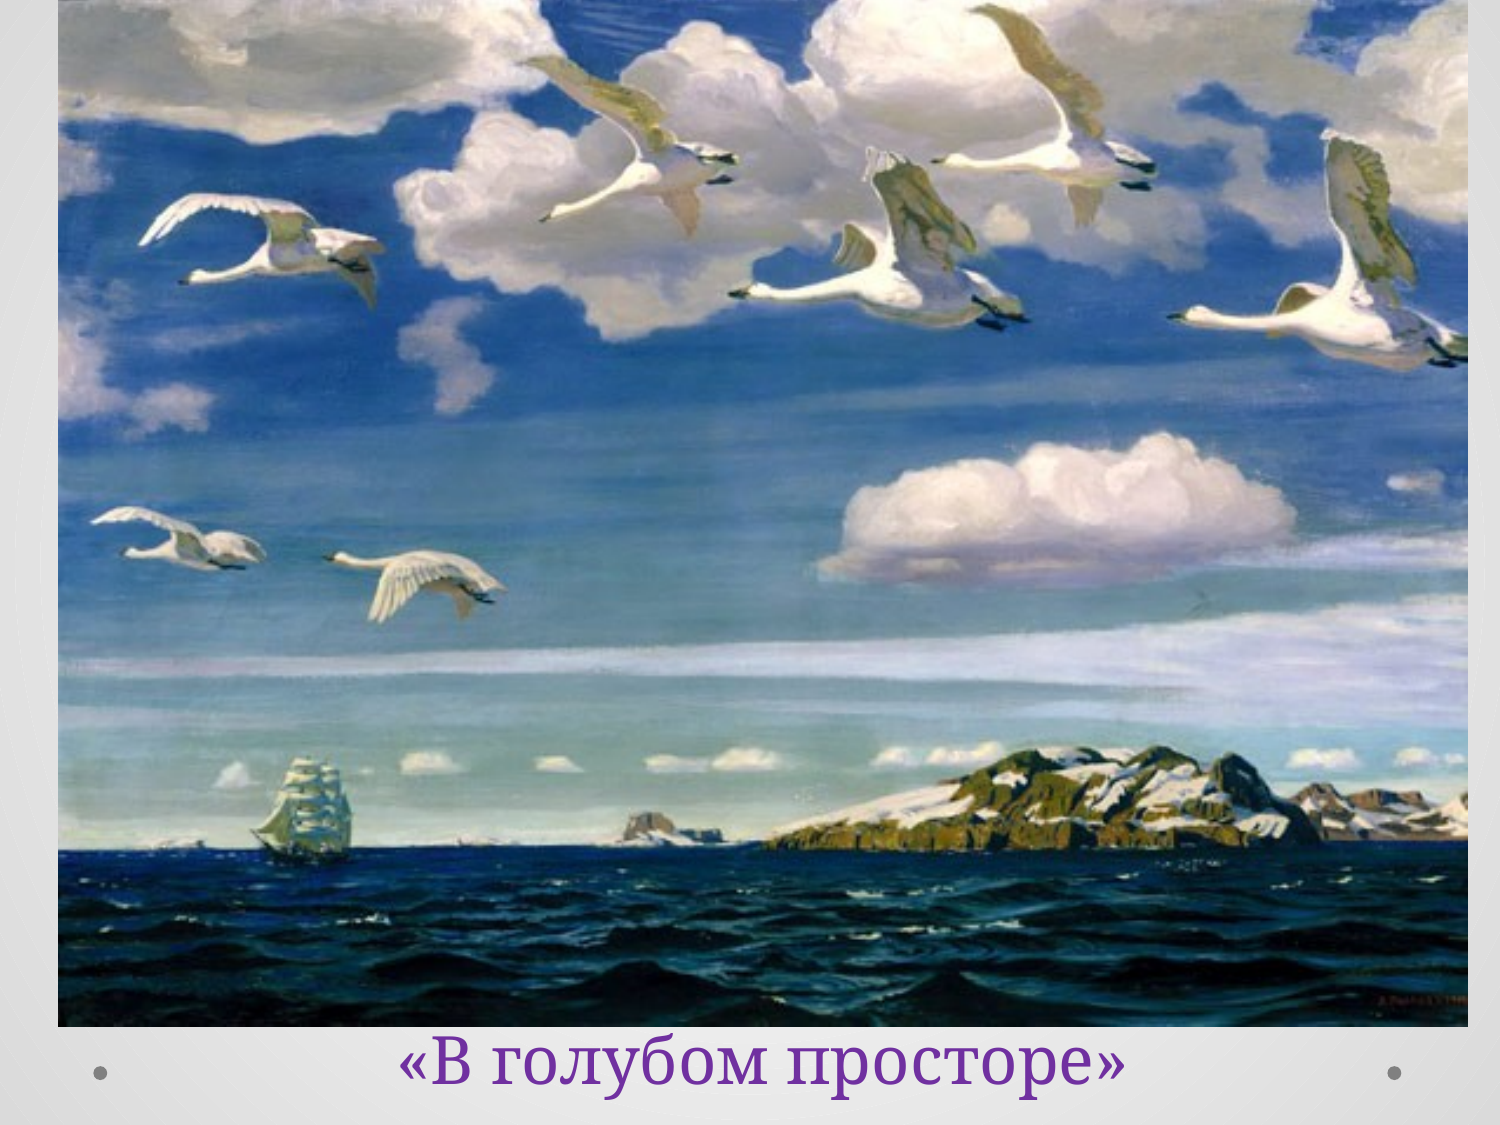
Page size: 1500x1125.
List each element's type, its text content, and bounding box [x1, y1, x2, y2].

picture [57, 0, 1469, 1027]
title «В голубом просторе» [88, 1046, 1439, 1125]
